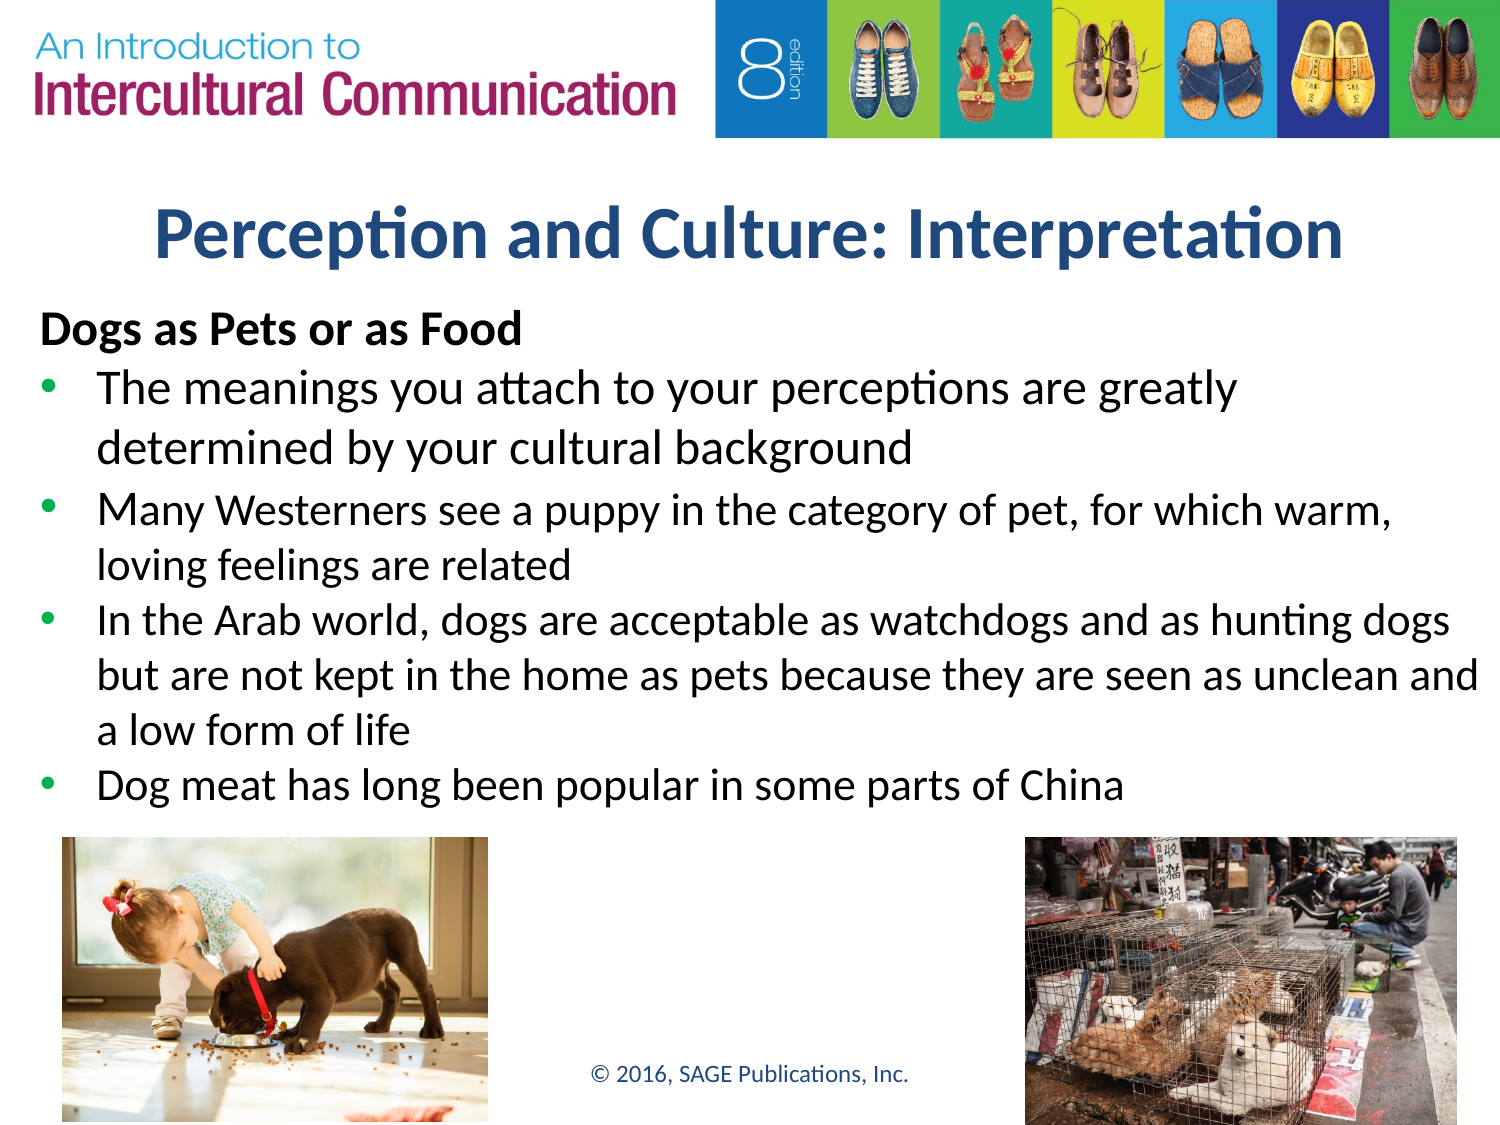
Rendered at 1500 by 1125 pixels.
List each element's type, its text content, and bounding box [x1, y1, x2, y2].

list Dogs as Pets or as Food The meanings you attach to your perceptions are greatly determined by your cultural background Many Westerners see a puppy in the category of pet, for which warm, loving feelings are related In the Arab world, dogs are acceptable as watchdogs and as hunting dogs but are not kept in the home as pets because they are seen as unclean and a low form of life Dog meat has long been popular in some parts of China [24, 287, 1500, 1113]
footer © 2016, SAGE Publications, Inc. [512, 1042, 988, 1103]
title Perception and Culture: Interpretation [0, 174, 1500, 283]
picture [0, 283, 1500, 1125]
picture [0, 0, 1500, 174]
